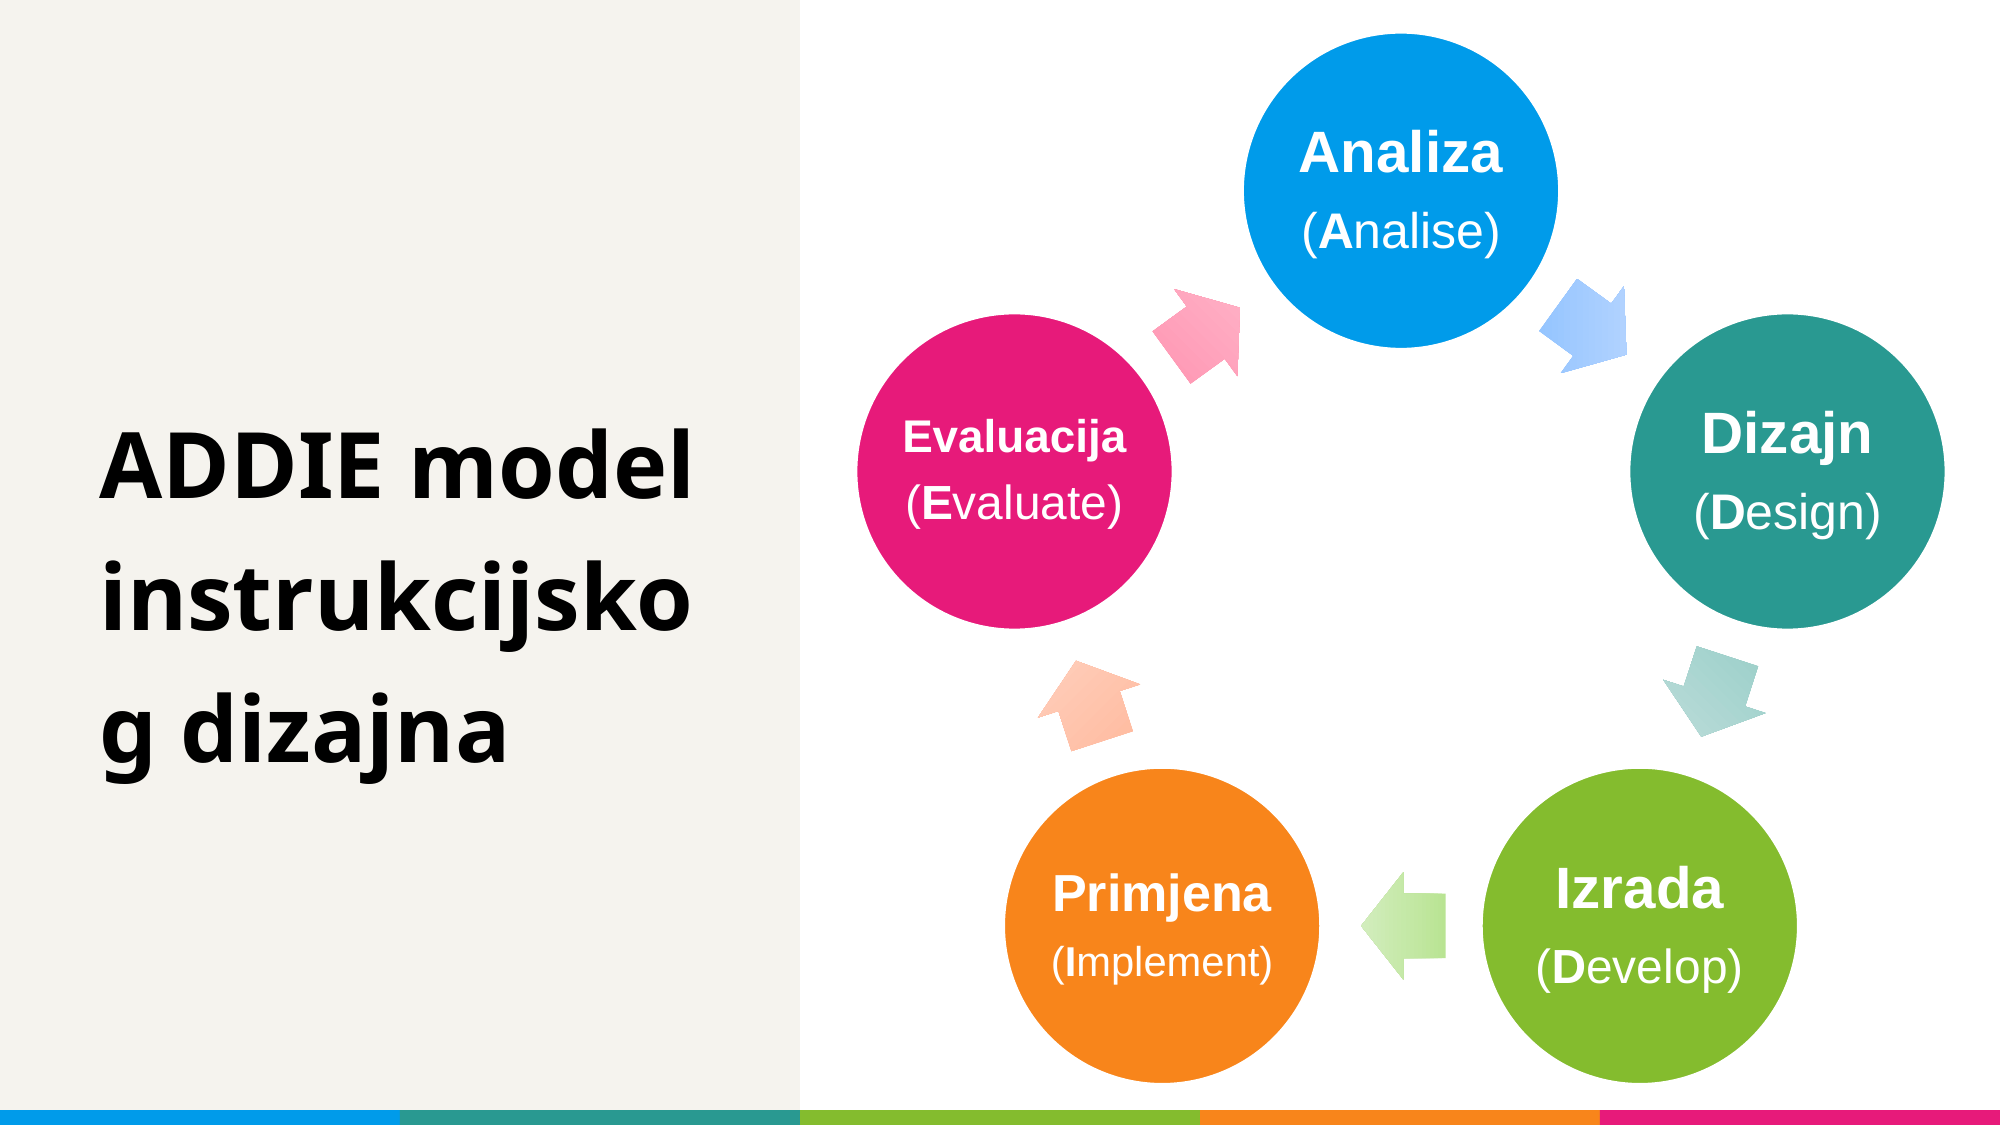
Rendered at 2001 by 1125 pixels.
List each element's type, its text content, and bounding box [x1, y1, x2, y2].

title ADDIE model instrukcijskog dizajna [84, 170, 730, 996]
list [824, 30, 1978, 1086]
